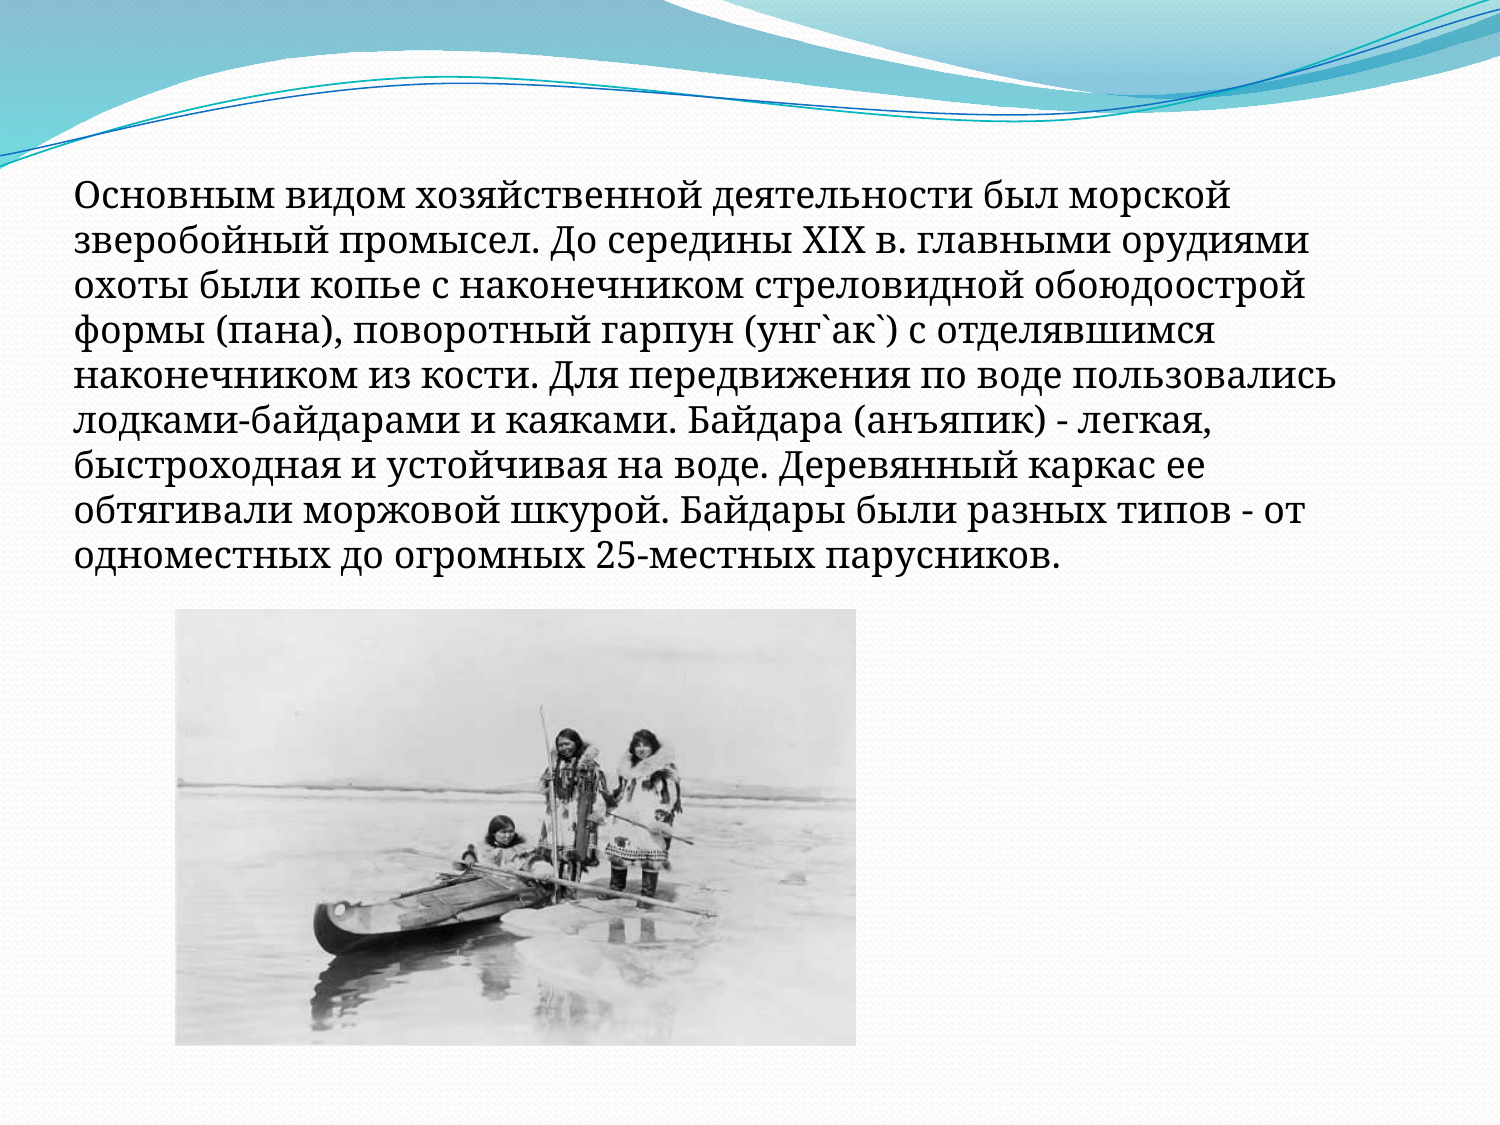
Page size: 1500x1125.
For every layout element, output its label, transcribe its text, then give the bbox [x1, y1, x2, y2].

text_box Основным видом хозяйственной деятельности был морской зверобойный промысел. До середины XIX в. главными орудиями охоты были копье с наконечником стреловидной обоюдоострой формы (пана), поворотный гарпун (унг`ак`) с отделявшимся наконечником из кости. Для передвижения по воде пользовались лодками-байдарами и каяками. Байдара (анъяпик) - легкая, быстроходная и устойчивая на воде. Деревянный каркас ее обтягивали моржовой шкурой. Байдары были разных типов - от одноместных до огромных 25-местных парусников. [58, 163, 1372, 584]
picture [175, 609, 856, 1047]
